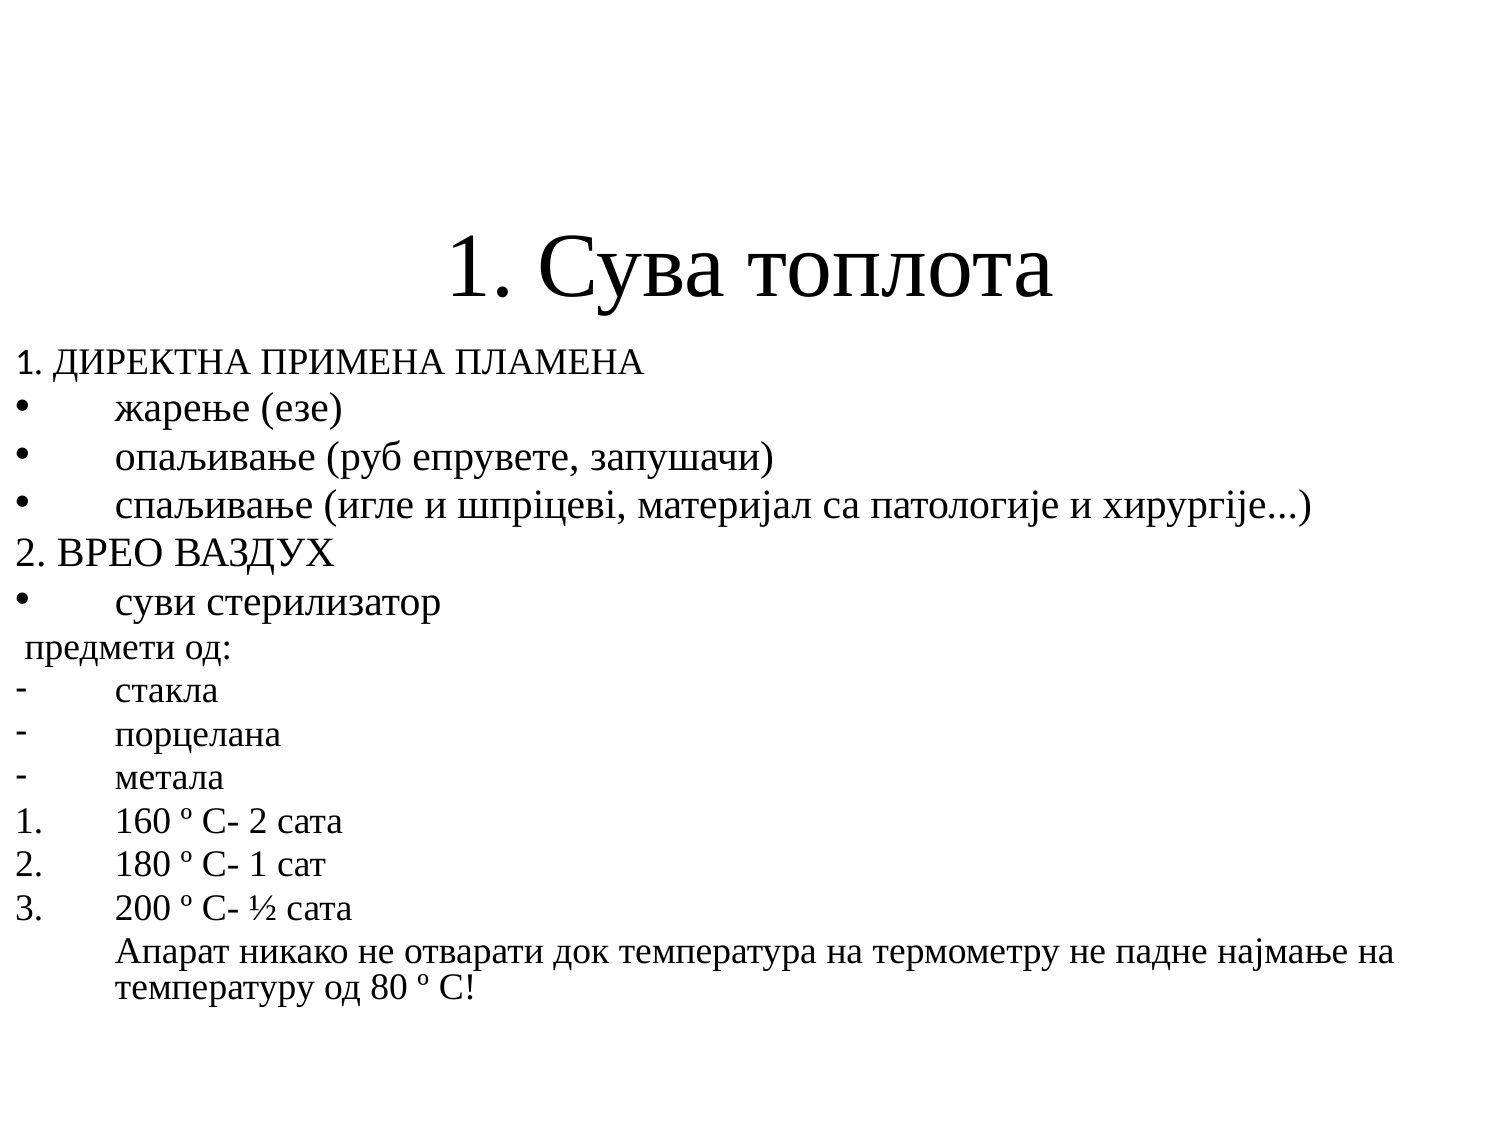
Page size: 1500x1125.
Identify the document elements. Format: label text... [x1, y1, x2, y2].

list 1. ДИРЕКТНА ПРИМЕНА ПЛАМЕНА жарење (езе) опаљивањe (руб eпрувете, запушачи) спаљивање (игле и шпрiцевi, материјал са патологије и хирургiје...) 2. ВРЕО ВАЗДУХ суви стерилизатор предмети од: стакла порцелана метала 160 º C- 2 сата 180 º C- 1 сат 200 º C- ½ сата Апарат никако не отварати док температура на термометру не падне најмање на температуру од 80 º C! [0, 338, 1500, 1079]
title 1. Сува топлота [0, 184, 1500, 335]
